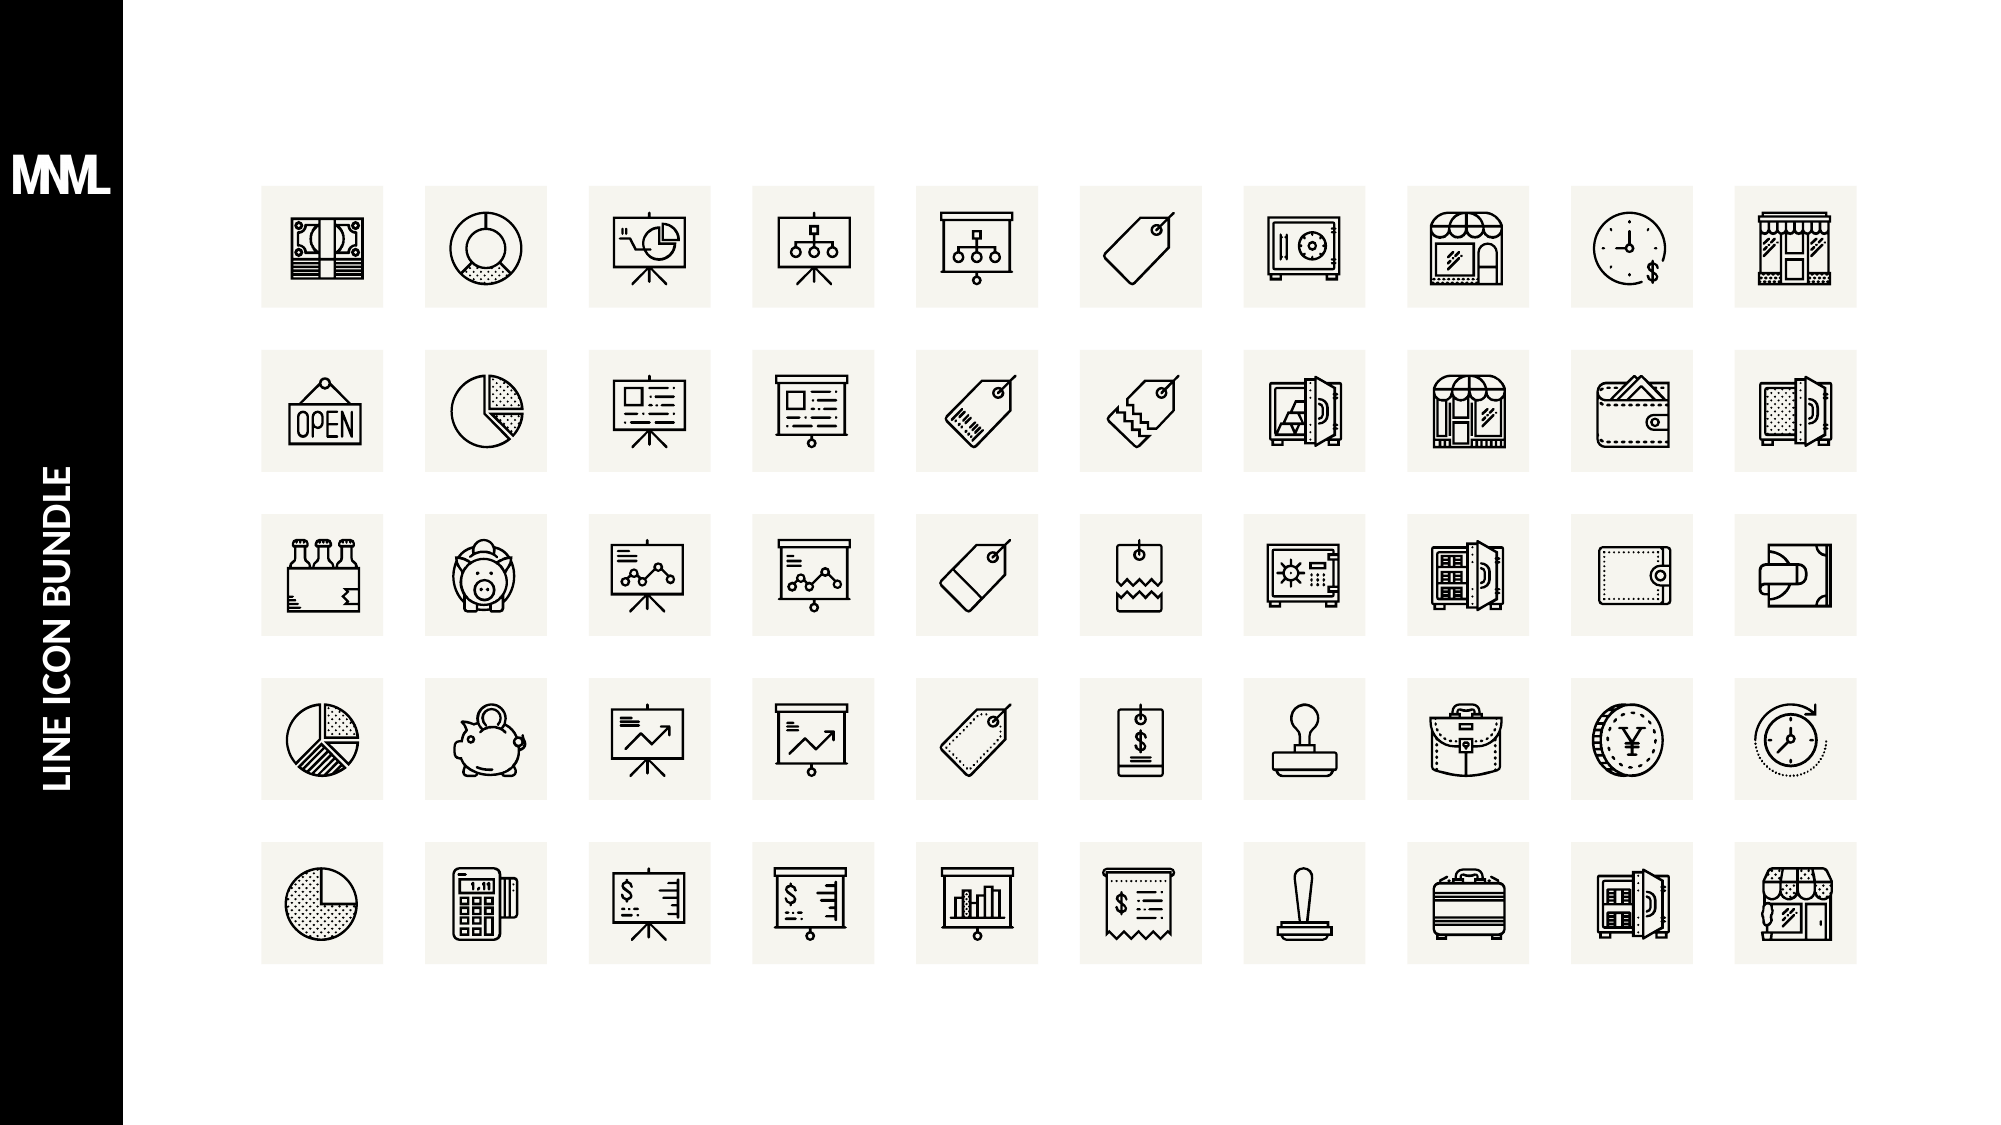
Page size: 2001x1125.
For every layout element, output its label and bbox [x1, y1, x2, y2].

text_box [1101, 867, 1176, 941]
text_box [1117, 703, 1164, 778]
text_box [1592, 211, 1667, 286]
text_box [1267, 216, 1341, 281]
text_box [1760, 867, 1833, 941]
text_box [774, 703, 849, 778]
text_box [1126, 374, 1180, 430]
text_box [449, 211, 523, 286]
text_box [777, 211, 851, 286]
text_box [610, 538, 684, 613]
text_box [1106, 404, 1152, 449]
text_box [1431, 540, 1505, 612]
text_box [1591, 703, 1664, 778]
text_box [1785, 774, 1795, 778]
text_box [1429, 703, 1503, 778]
text_box [1596, 868, 1670, 940]
text_box [452, 538, 516, 613]
text_box [610, 703, 685, 778]
text_box [1810, 758, 1822, 771]
text_box [284, 867, 358, 941]
text_box [1758, 543, 1832, 608]
text_box [1432, 374, 1506, 449]
text_box [1269, 375, 1343, 447]
text_box [1429, 211, 1503, 286]
text_box [290, 217, 364, 280]
text_box [775, 374, 849, 449]
text_box [1757, 211, 1832, 286]
text_box [939, 703, 1012, 778]
text_box [450, 374, 524, 449]
text_box [612, 211, 686, 286]
text_box [773, 867, 847, 941]
text_box [1102, 212, 1175, 286]
text_box [1759, 375, 1833, 447]
text_box [939, 539, 1011, 613]
text_box [286, 538, 361, 613]
text_box [1271, 703, 1338, 778]
text_box [1116, 589, 1163, 613]
text_box [1754, 703, 1818, 777]
text_box [1276, 867, 1333, 941]
text_box [452, 867, 519, 941]
text_box [777, 538, 851, 613]
text_box [288, 377, 362, 446]
text_box [1432, 868, 1506, 940]
text_box [612, 867, 686, 941]
picture [0, 113, 122, 236]
text_box [453, 703, 527, 778]
text_box [1116, 538, 1163, 588]
text_box [940, 211, 1014, 286]
text_box [940, 867, 1015, 941]
text_box [944, 374, 1017, 449]
text_box [1598, 546, 1672, 606]
text_box [285, 703, 360, 778]
text_box [612, 374, 687, 449]
text_box [1596, 375, 1670, 448]
text_box [1266, 543, 1340, 608]
